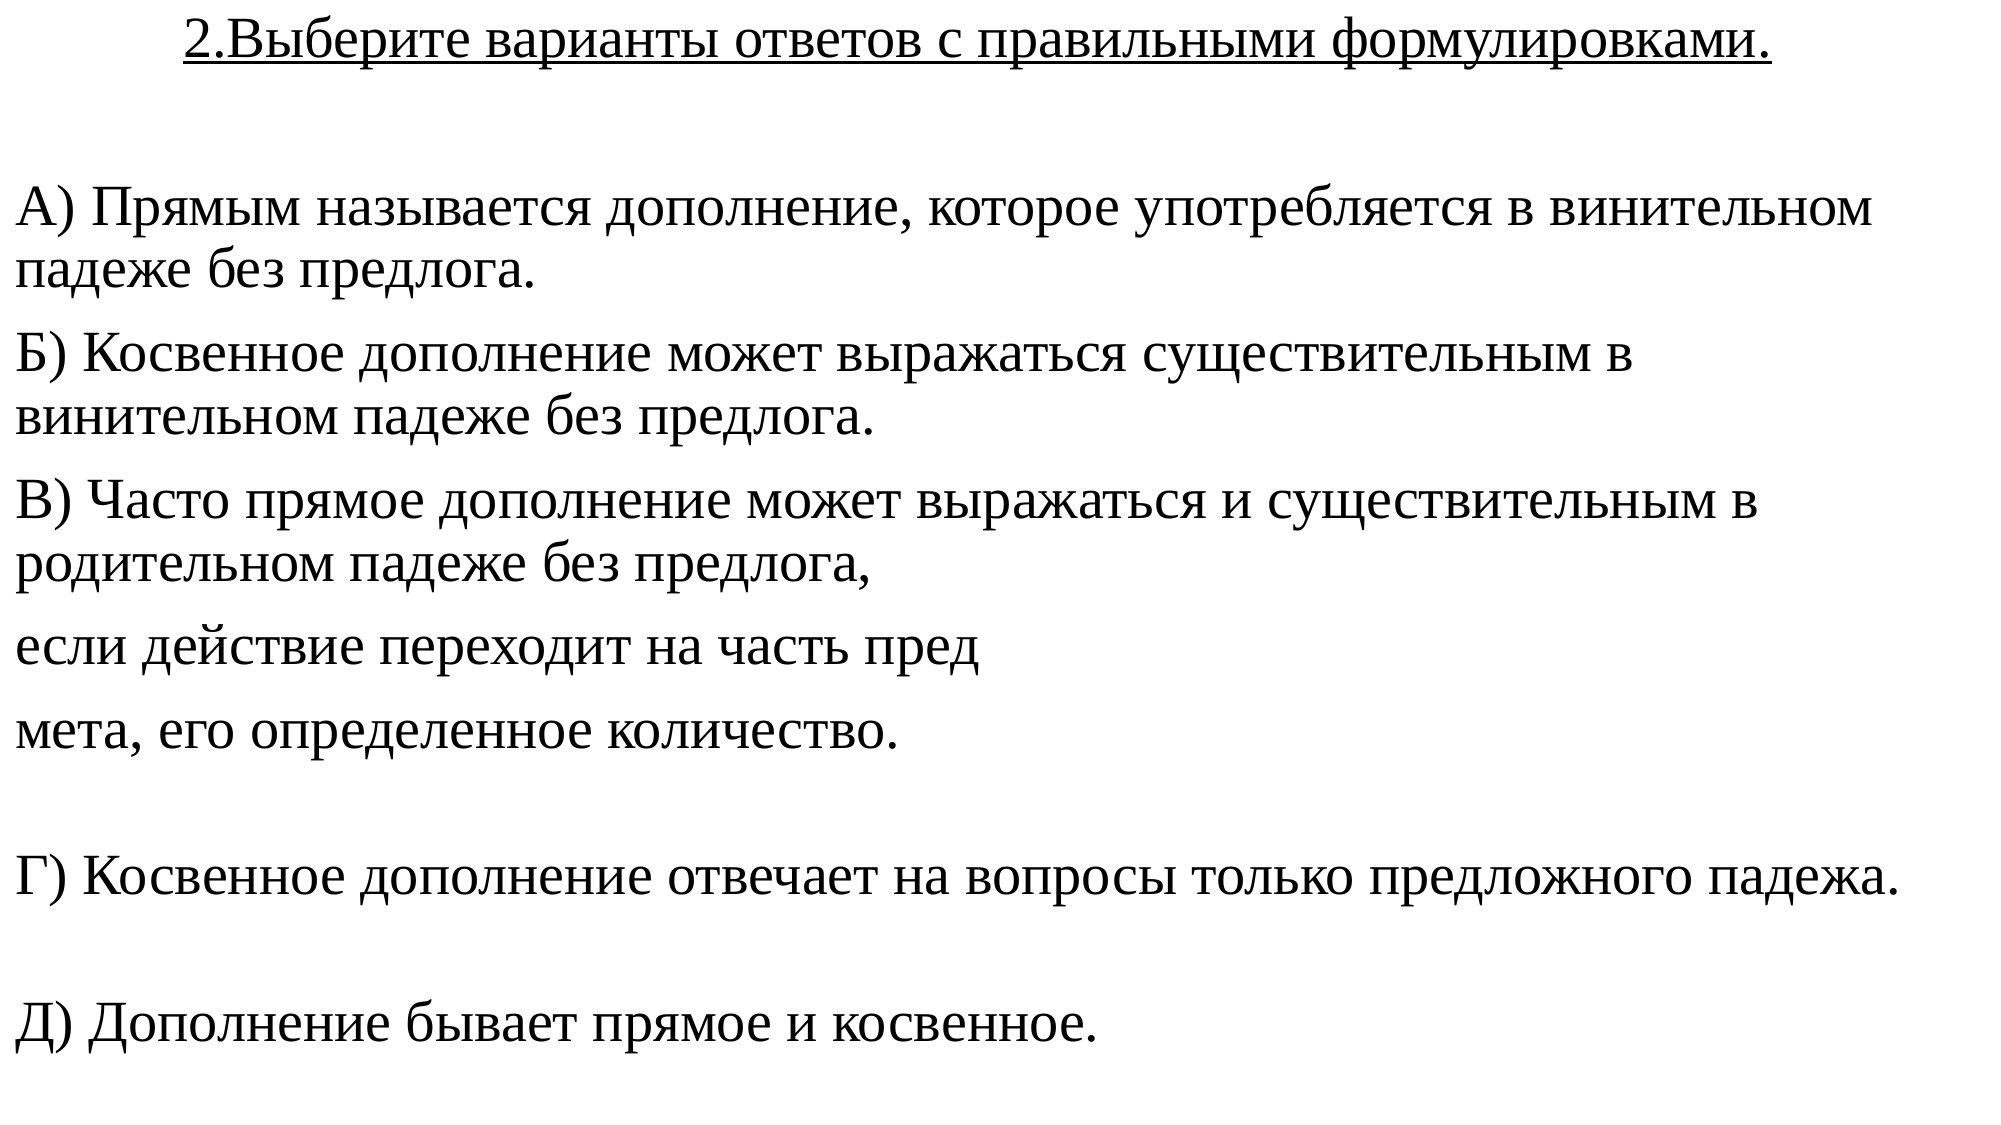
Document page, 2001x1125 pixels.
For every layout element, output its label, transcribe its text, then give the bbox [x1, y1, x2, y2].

list 2.Выберите варианты ответов с правильными формулировками. А) Прямым называется дополнение, которое употребляется в винительном падеже без предлога. Б) Косвенное дополнение может выражаться существительным в винительном падеже без предлога. В) Часто прямое дополнение может выражаться и существительным в родительном падеже без предлога, если действие переходит на часть пред мета, его определенное количество. Г) Косвенное дополнение отвечает на вопросы только предложного падежа. Д) Дополнение бывает прямое и косвенное. [0, 0, 1955, 1125]
